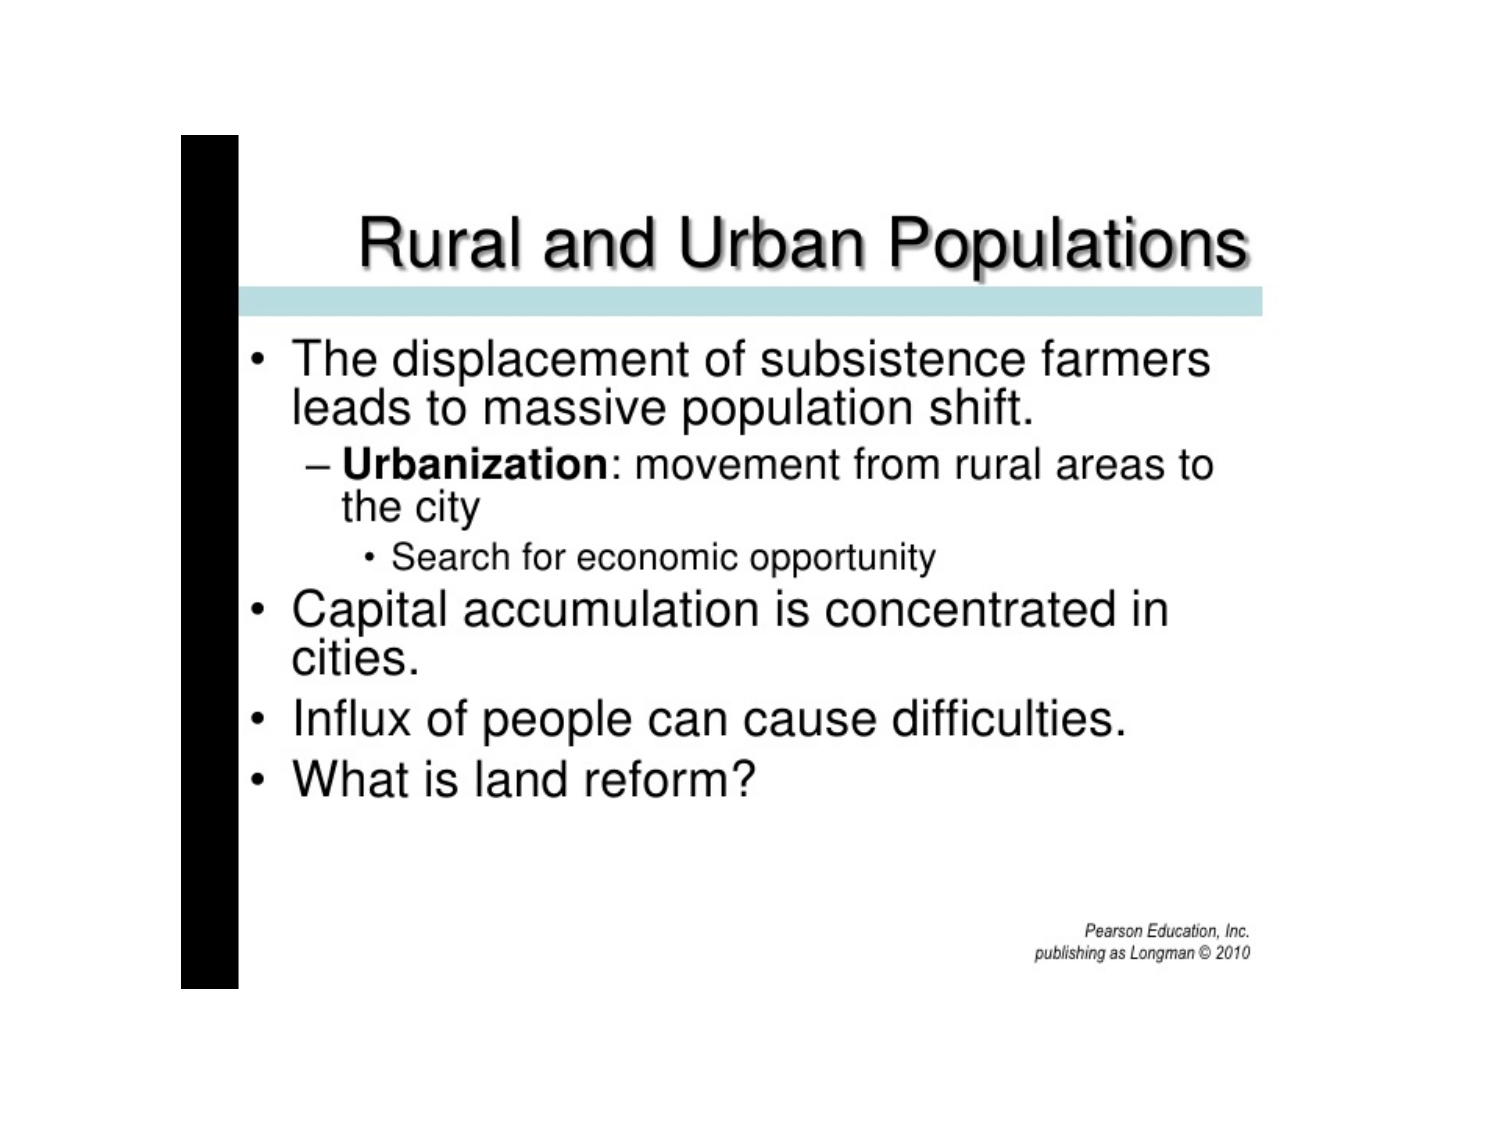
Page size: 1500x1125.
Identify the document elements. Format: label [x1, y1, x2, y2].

picture [180, 135, 1319, 990]
